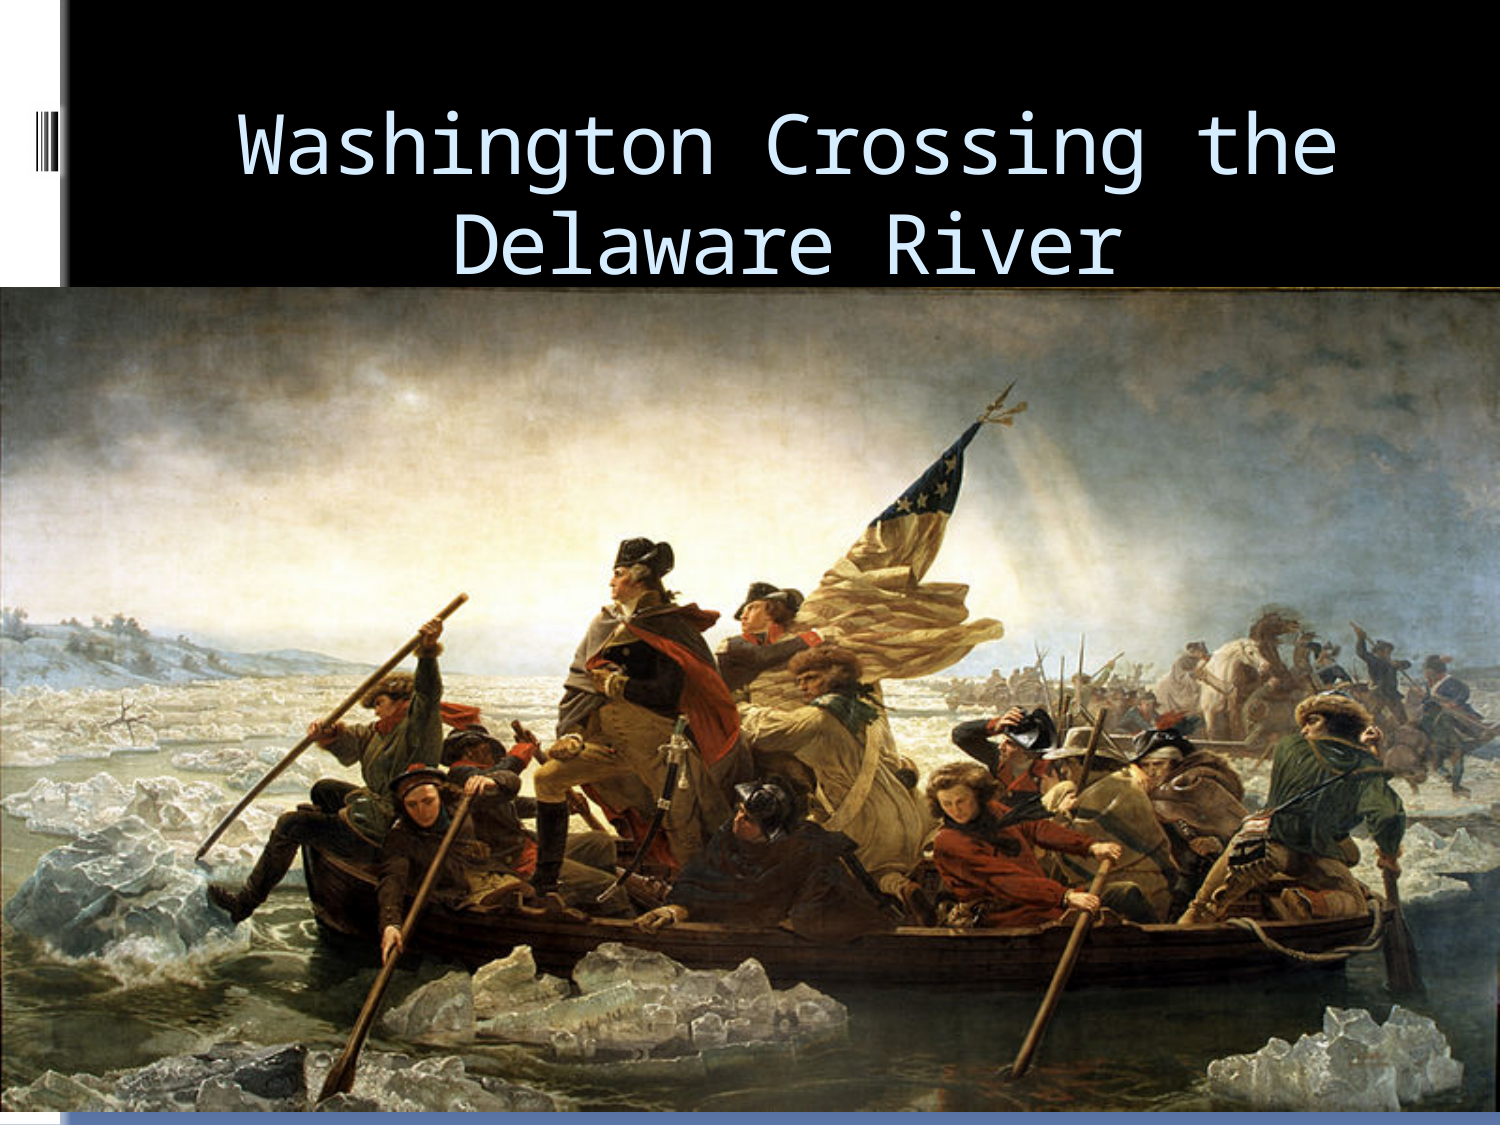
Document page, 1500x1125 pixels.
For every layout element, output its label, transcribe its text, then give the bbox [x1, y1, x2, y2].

title Washington Crossing the Delaware River [150, 83, 1425, 234]
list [0, 286, 1500, 1113]
